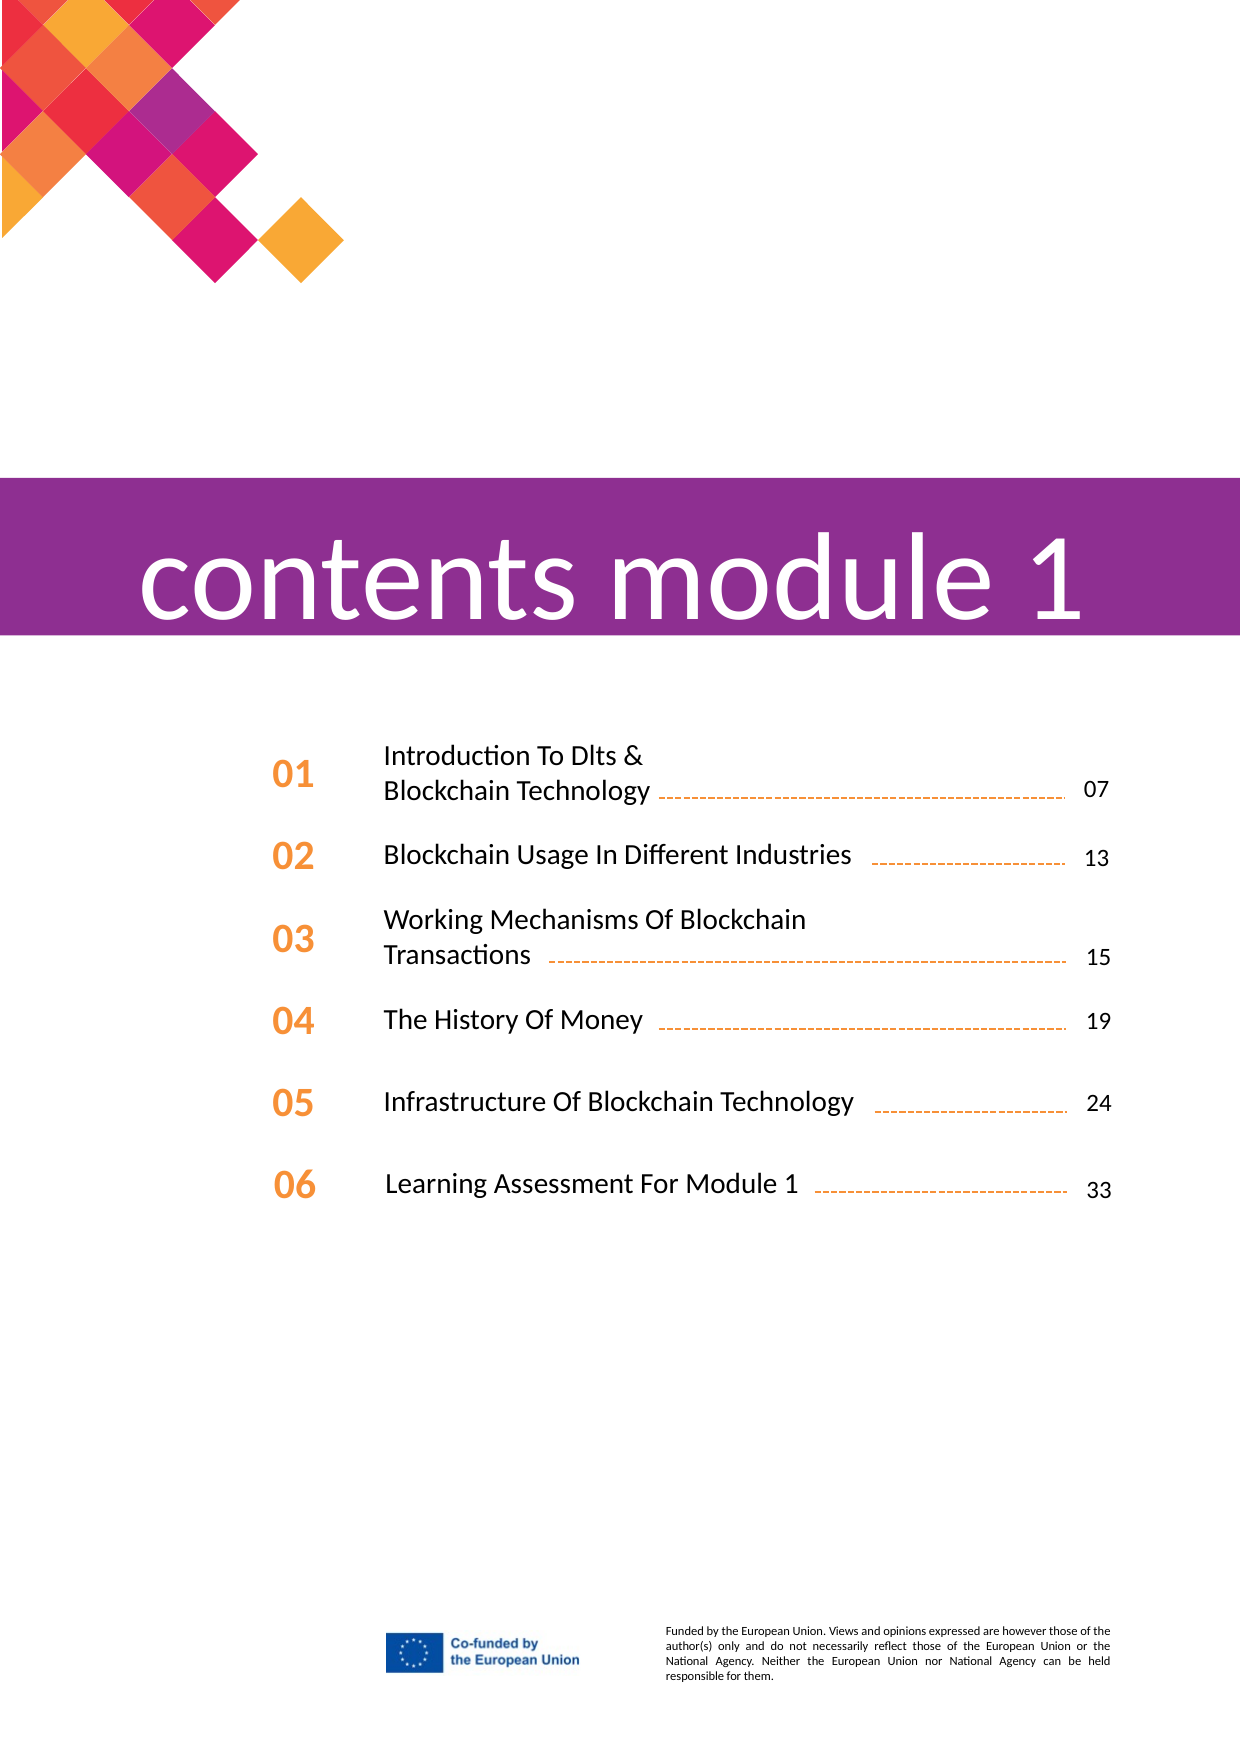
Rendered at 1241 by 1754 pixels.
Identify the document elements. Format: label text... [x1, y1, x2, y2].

text_box contents module 1 [123, 486, 1175, 647]
list Working Mechanisms Of Blockchain Transactions [368, 906, 951, 965]
list Introduction To Dlts & Blockchain Technology [368, 742, 1021, 800]
list 01 [240, 742, 347, 800]
list 03 [240, 906, 347, 965]
text_box 15 [1051, 926, 1127, 984]
list Infrastructure Of Blockchain Technology [368, 1071, 951, 1129]
list 06 [242, 1153, 349, 1211]
list 04 [240, 989, 347, 1047]
list 02 [240, 824, 347, 882]
list 05 [240, 1071, 347, 1129]
text_box 24 [1052, 1072, 1127, 1130]
text_box 19 [1051, 991, 1127, 1049]
text_box 33 [1052, 1160, 1127, 1218]
list Learning Assessment For Module 1 [370, 1153, 952, 1211]
text_box 07 [1050, 758, 1125, 816]
list Blockchain Usage In Different Industries [368, 824, 951, 882]
picture [386, 1630, 581, 1676]
text_box 13 [1050, 828, 1125, 886]
list The History Of Money [368, 989, 951, 1047]
